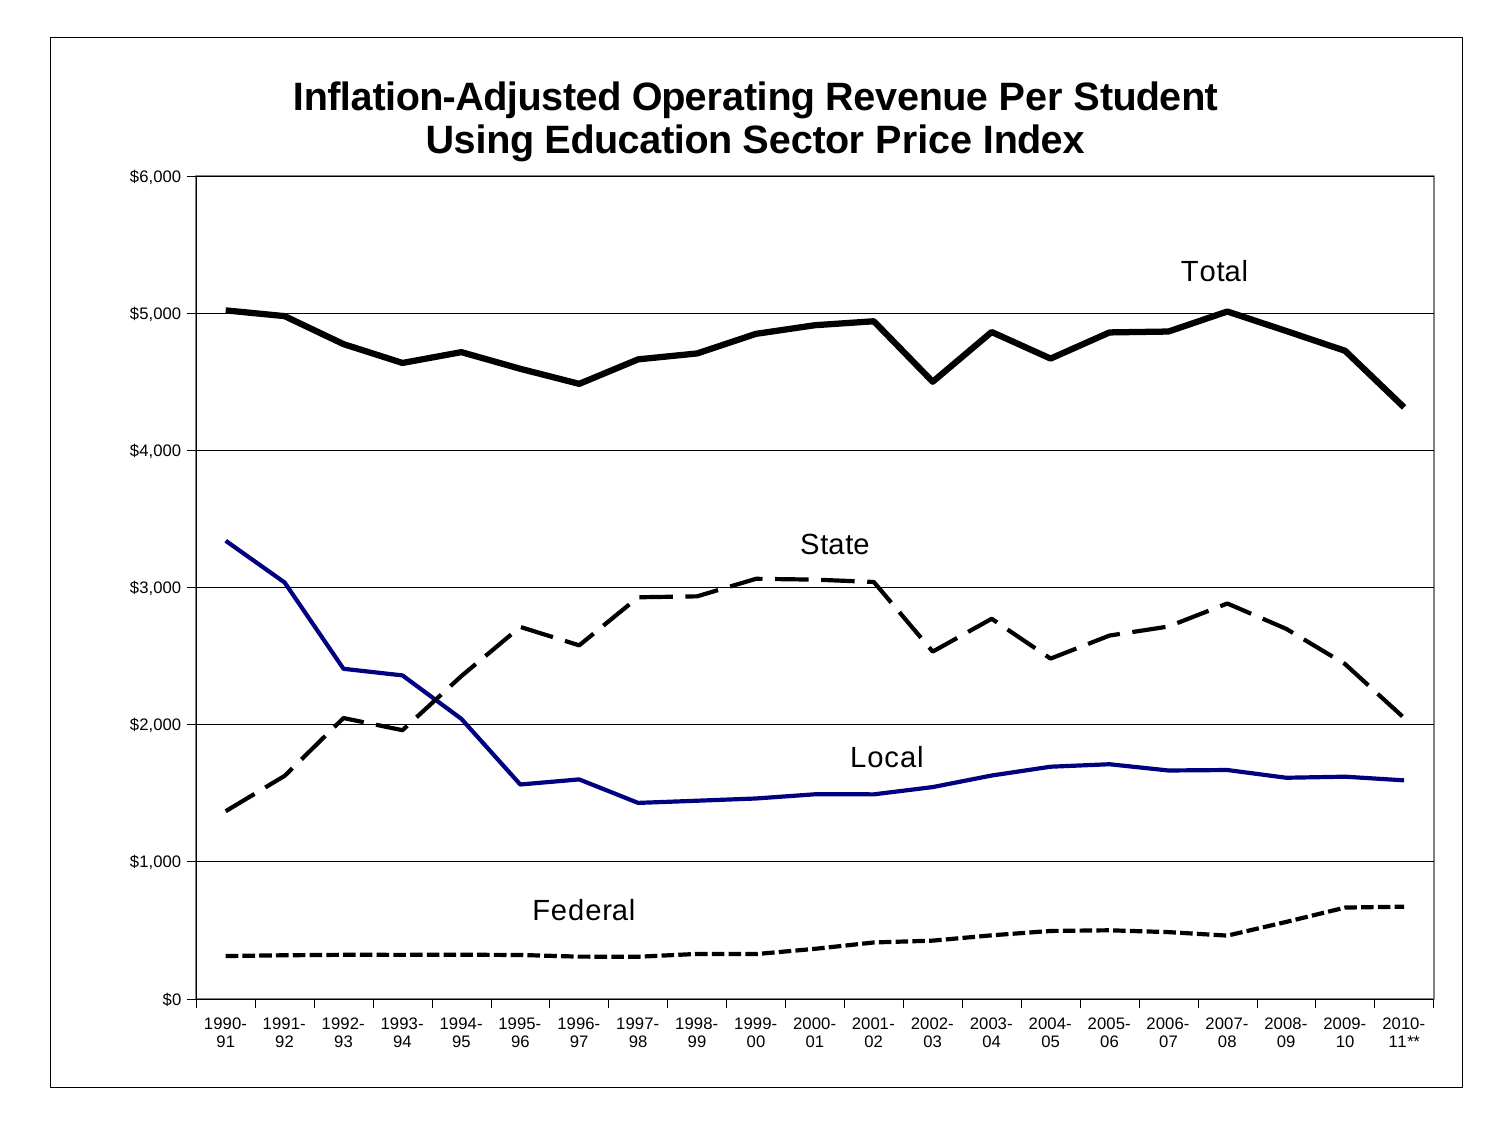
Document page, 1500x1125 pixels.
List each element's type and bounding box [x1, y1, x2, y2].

chart [49, 37, 1463, 1088]
